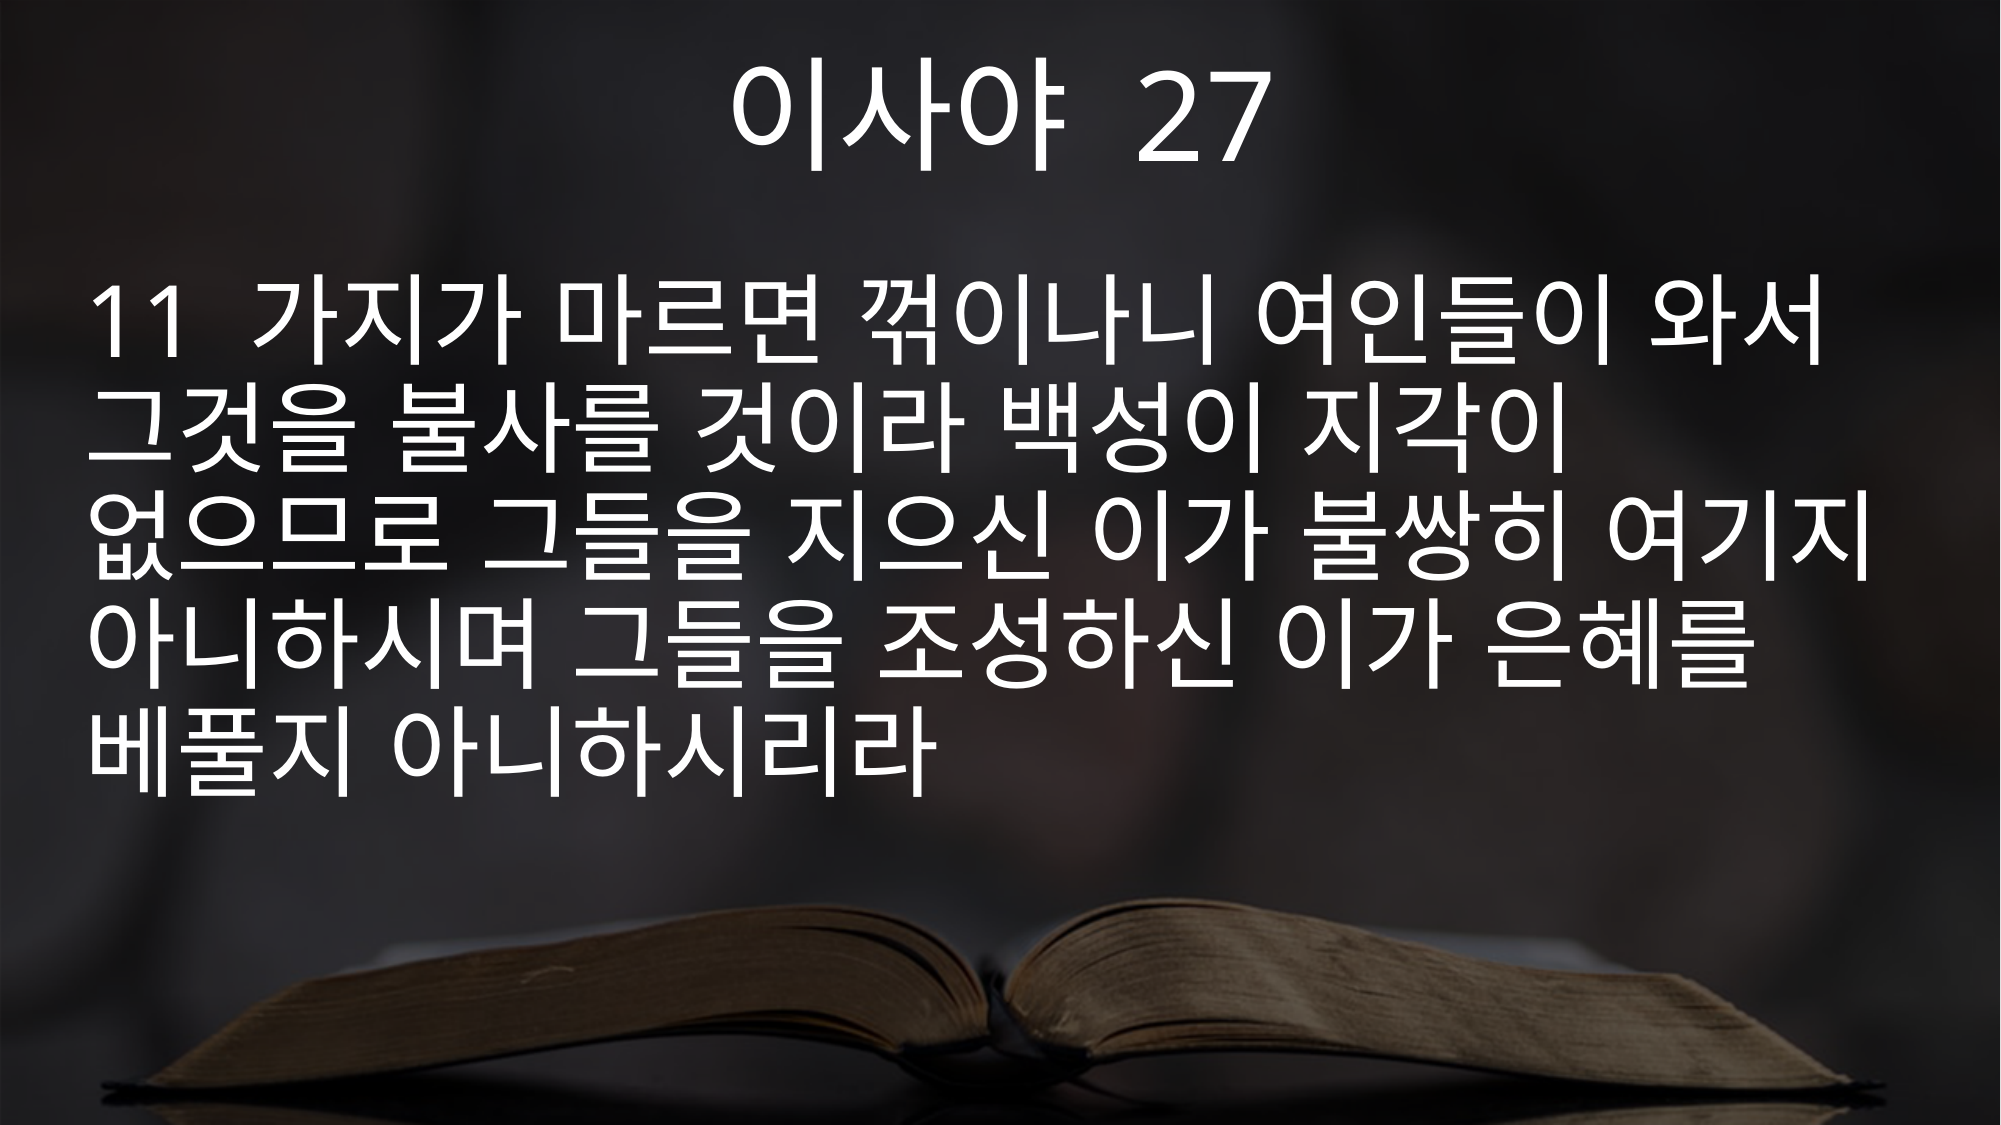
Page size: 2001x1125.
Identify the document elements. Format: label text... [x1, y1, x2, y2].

footer 이사야 27 [0, 32, 2000, 192]
list 11 가지가 마르면 꺾이나니 여인들이 와서 그것을 불사를 것이라 백성이 지각이 없으므로 그들을 지으신 이가 불쌍히 여기지 아니하시며 그들을 조성하신 이가 은혜를 베풀지 아니하시리라 [69, 263, 1953, 423]
picture [0, 0, 2001, 1125]
